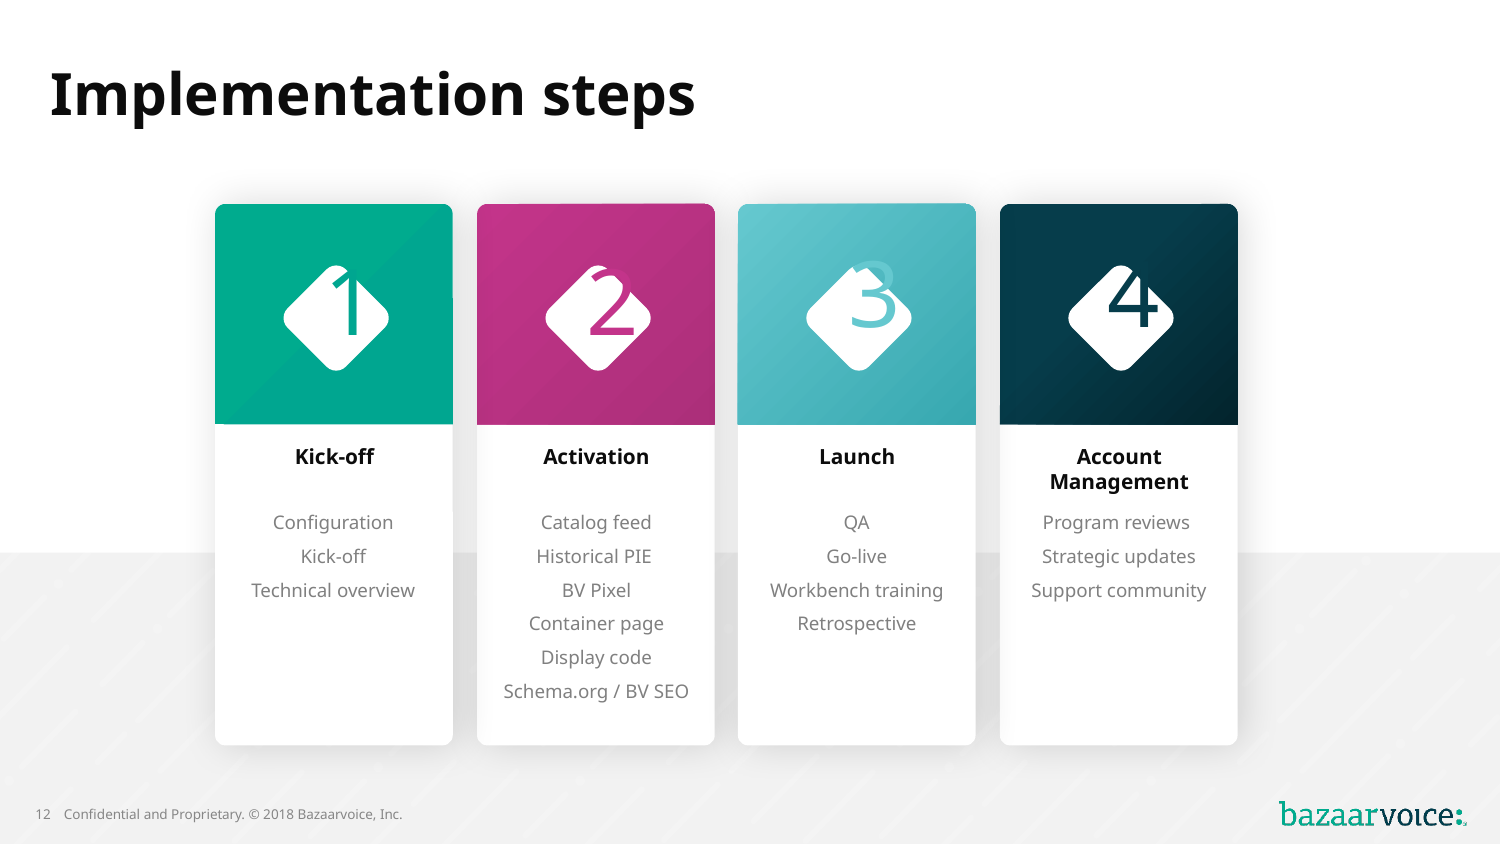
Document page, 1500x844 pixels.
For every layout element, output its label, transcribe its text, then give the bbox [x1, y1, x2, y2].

picture [0, 552, 1500, 844]
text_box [999, 203, 1239, 746]
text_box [737, 203, 977, 746]
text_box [476, 203, 717, 746]
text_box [214, 203, 455, 746]
title Implementation steps [35, 33, 963, 135]
